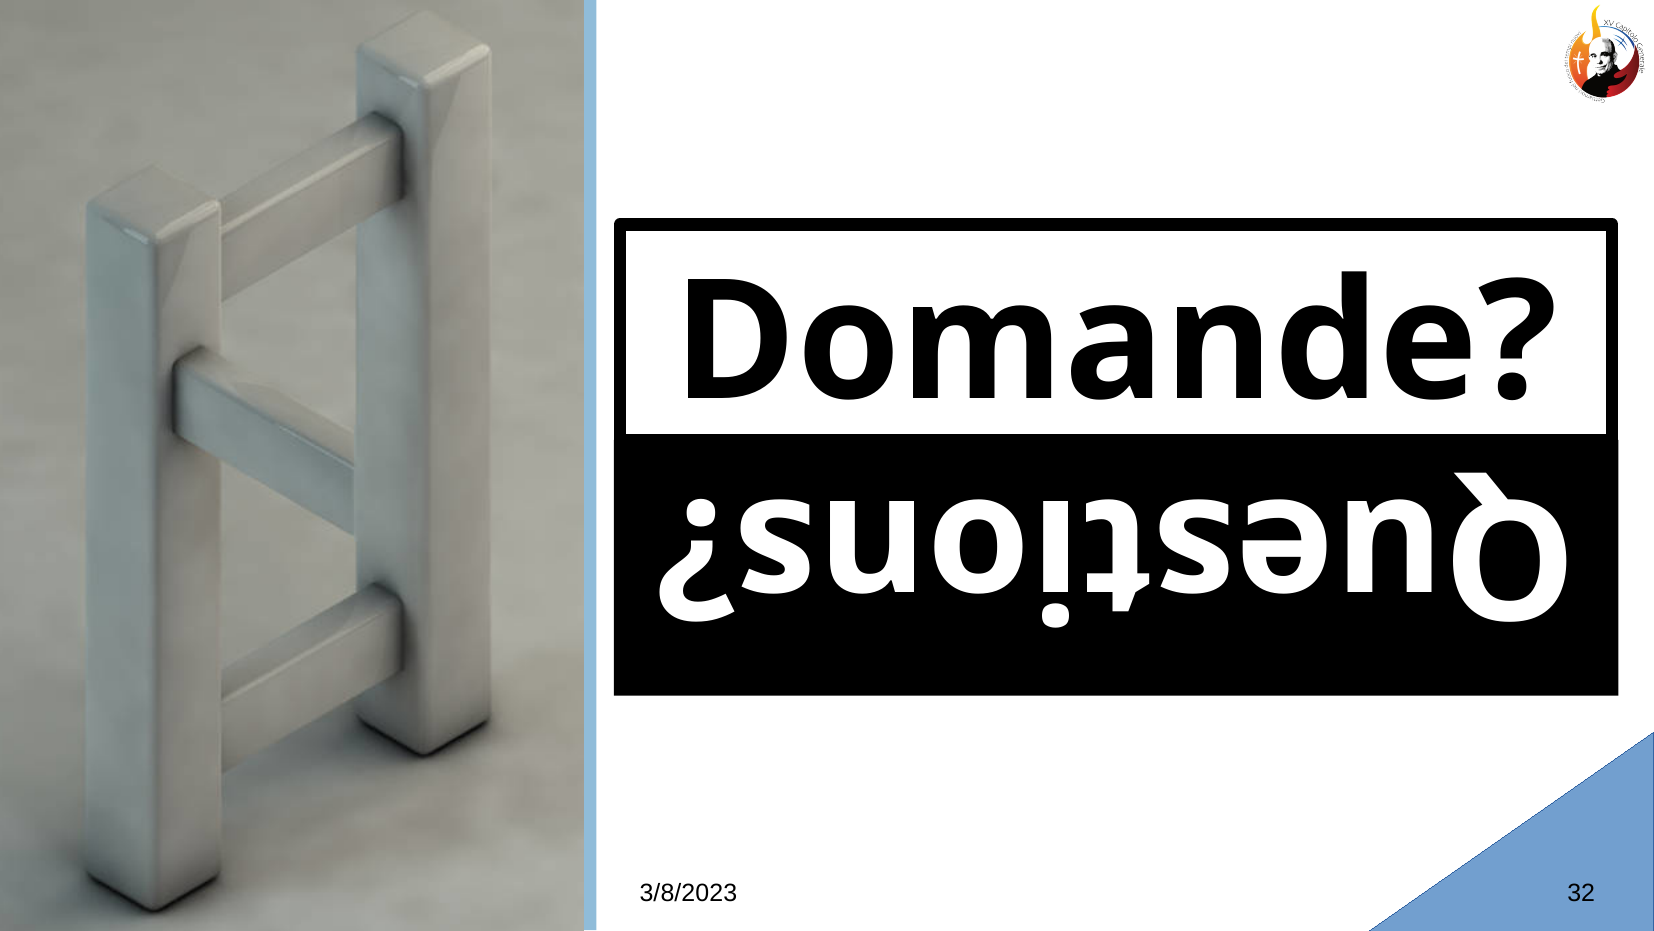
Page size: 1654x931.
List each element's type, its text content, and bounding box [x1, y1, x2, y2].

title Domande? [620, 224, 1613, 439]
picture [0, 0, 584, 931]
title Questions? [613, 439, 1619, 696]
picture [1563, 4, 1646, 103]
